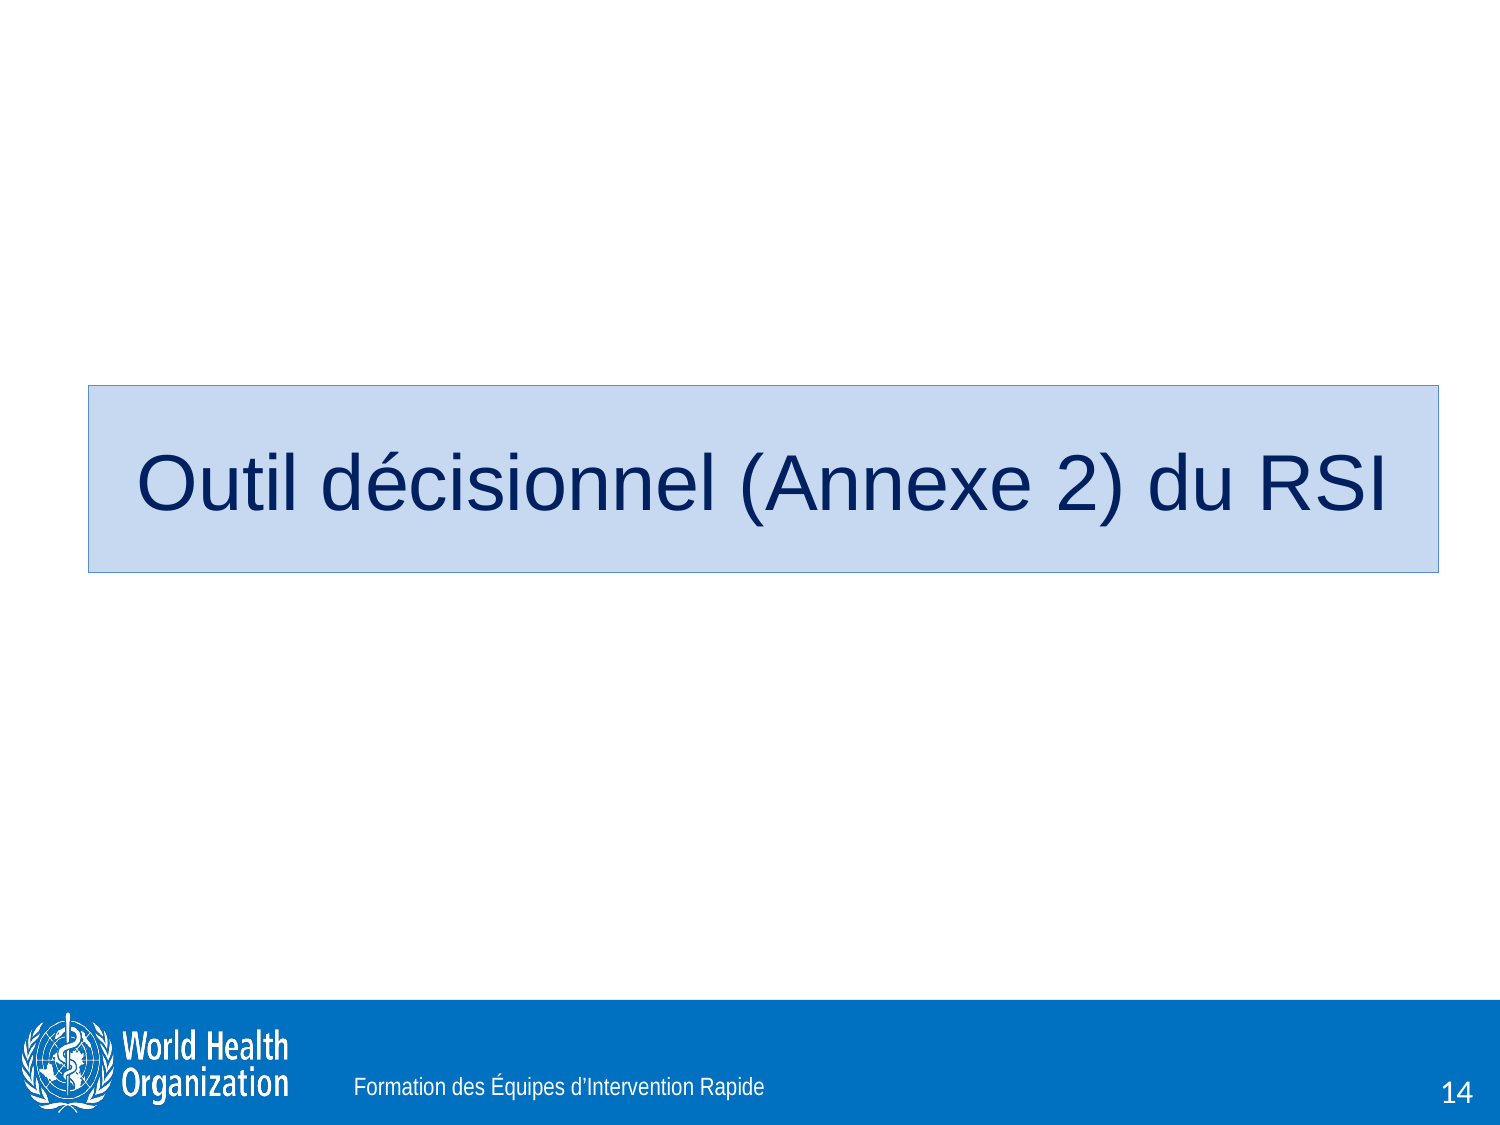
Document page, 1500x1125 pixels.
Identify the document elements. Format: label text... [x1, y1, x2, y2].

title Outil décisionnel (Annexe 2) du RSI [88, 385, 1439, 573]
picture [21, 1012, 288, 1113]
